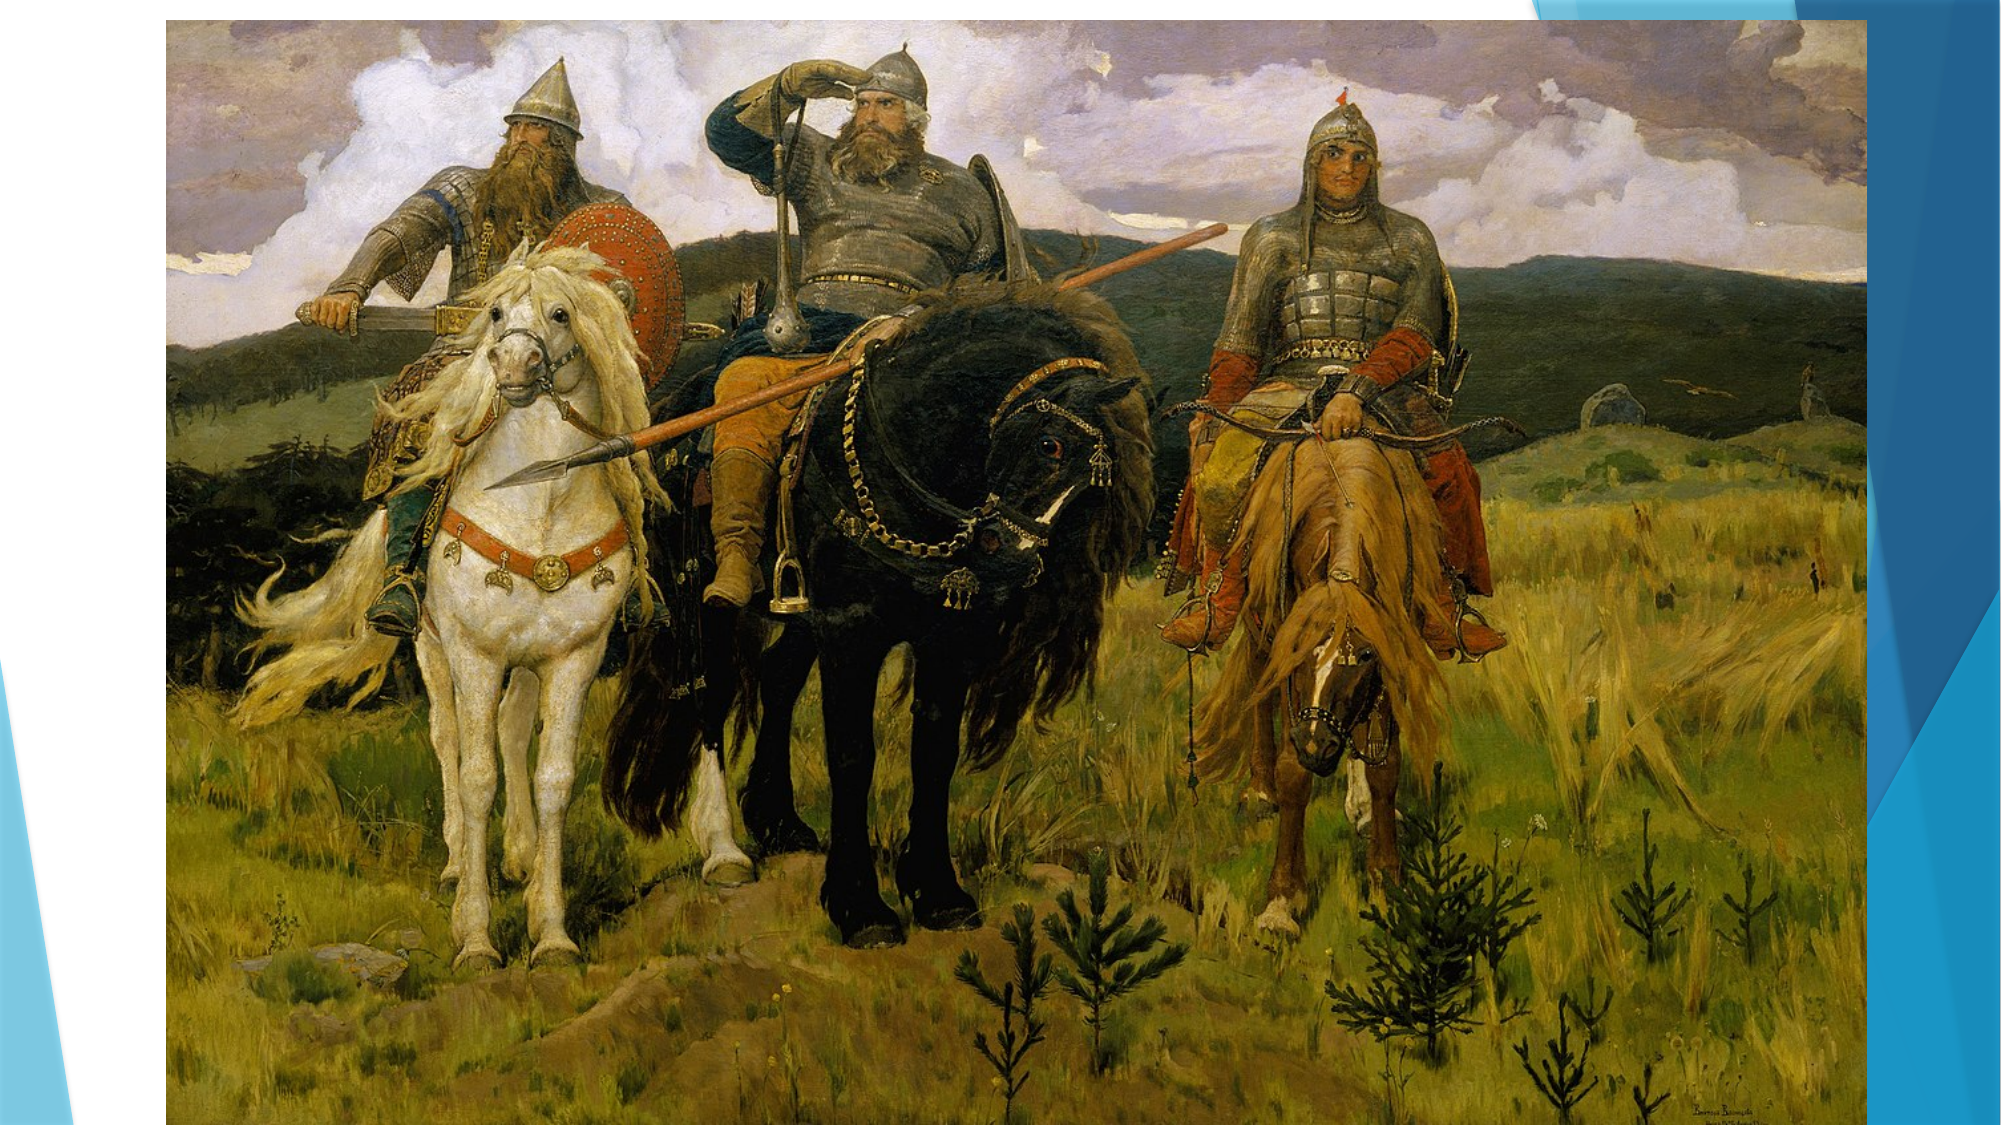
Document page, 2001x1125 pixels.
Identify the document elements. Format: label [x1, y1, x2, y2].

picture [165, 19, 1867, 1125]
